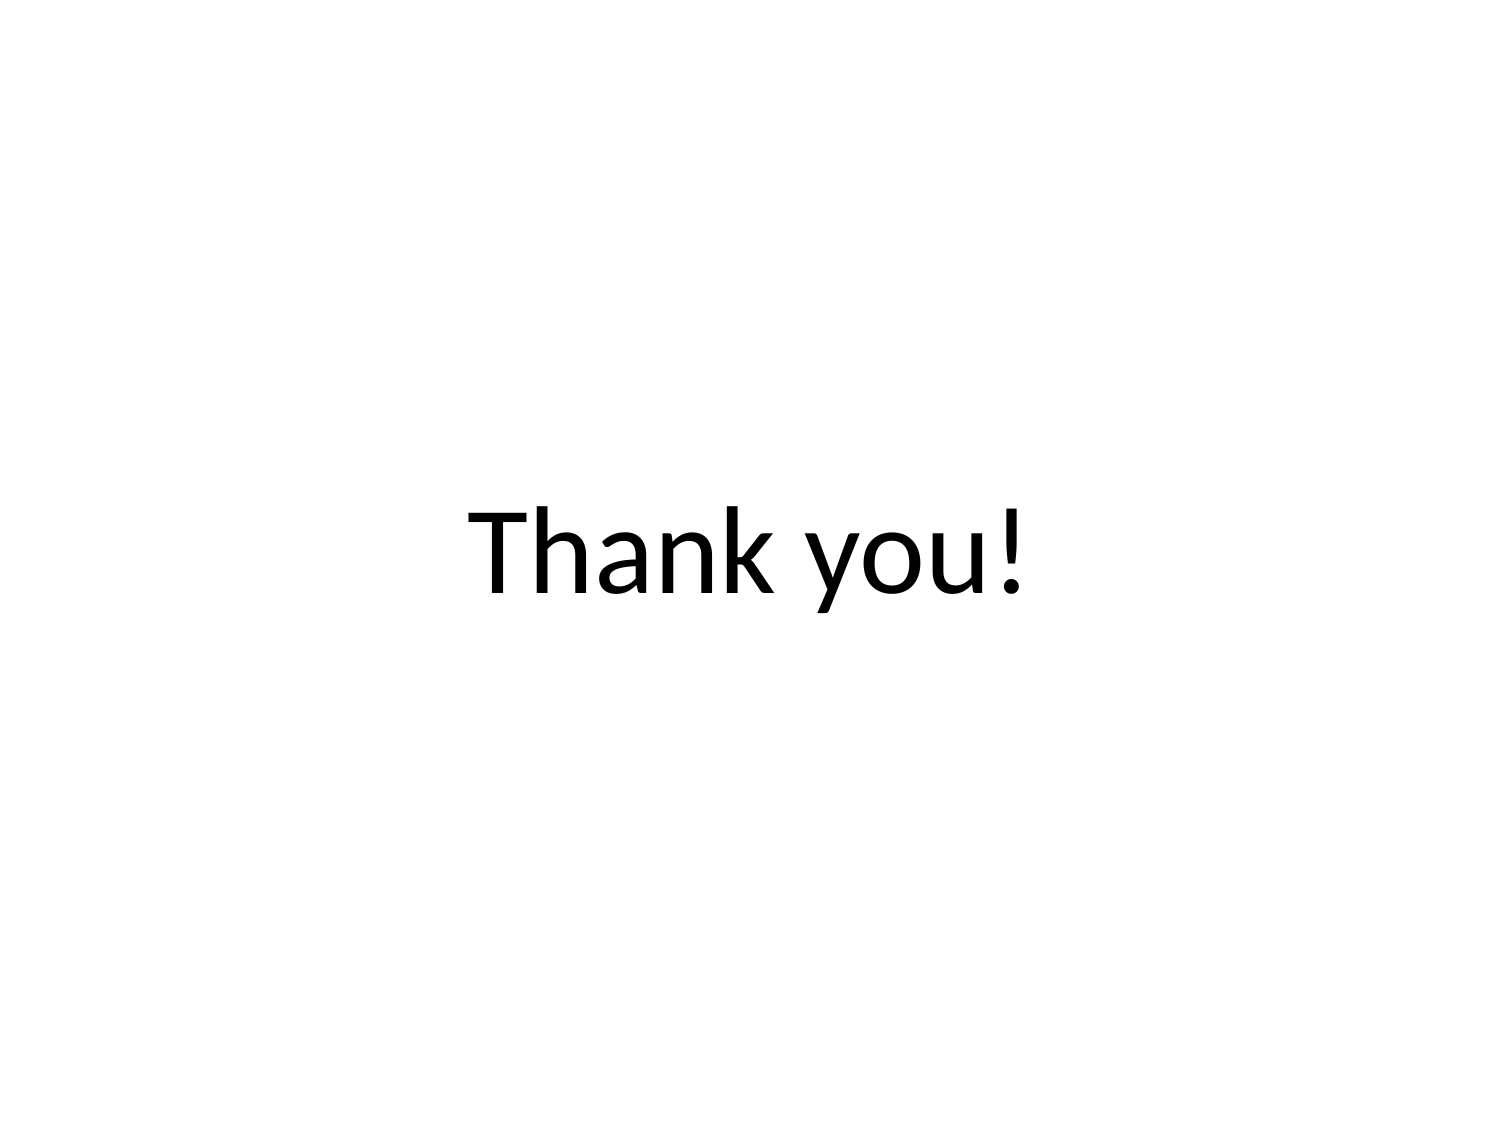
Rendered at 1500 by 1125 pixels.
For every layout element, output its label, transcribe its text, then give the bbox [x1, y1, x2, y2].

list Thank you! [75, 262, 1425, 1005]
